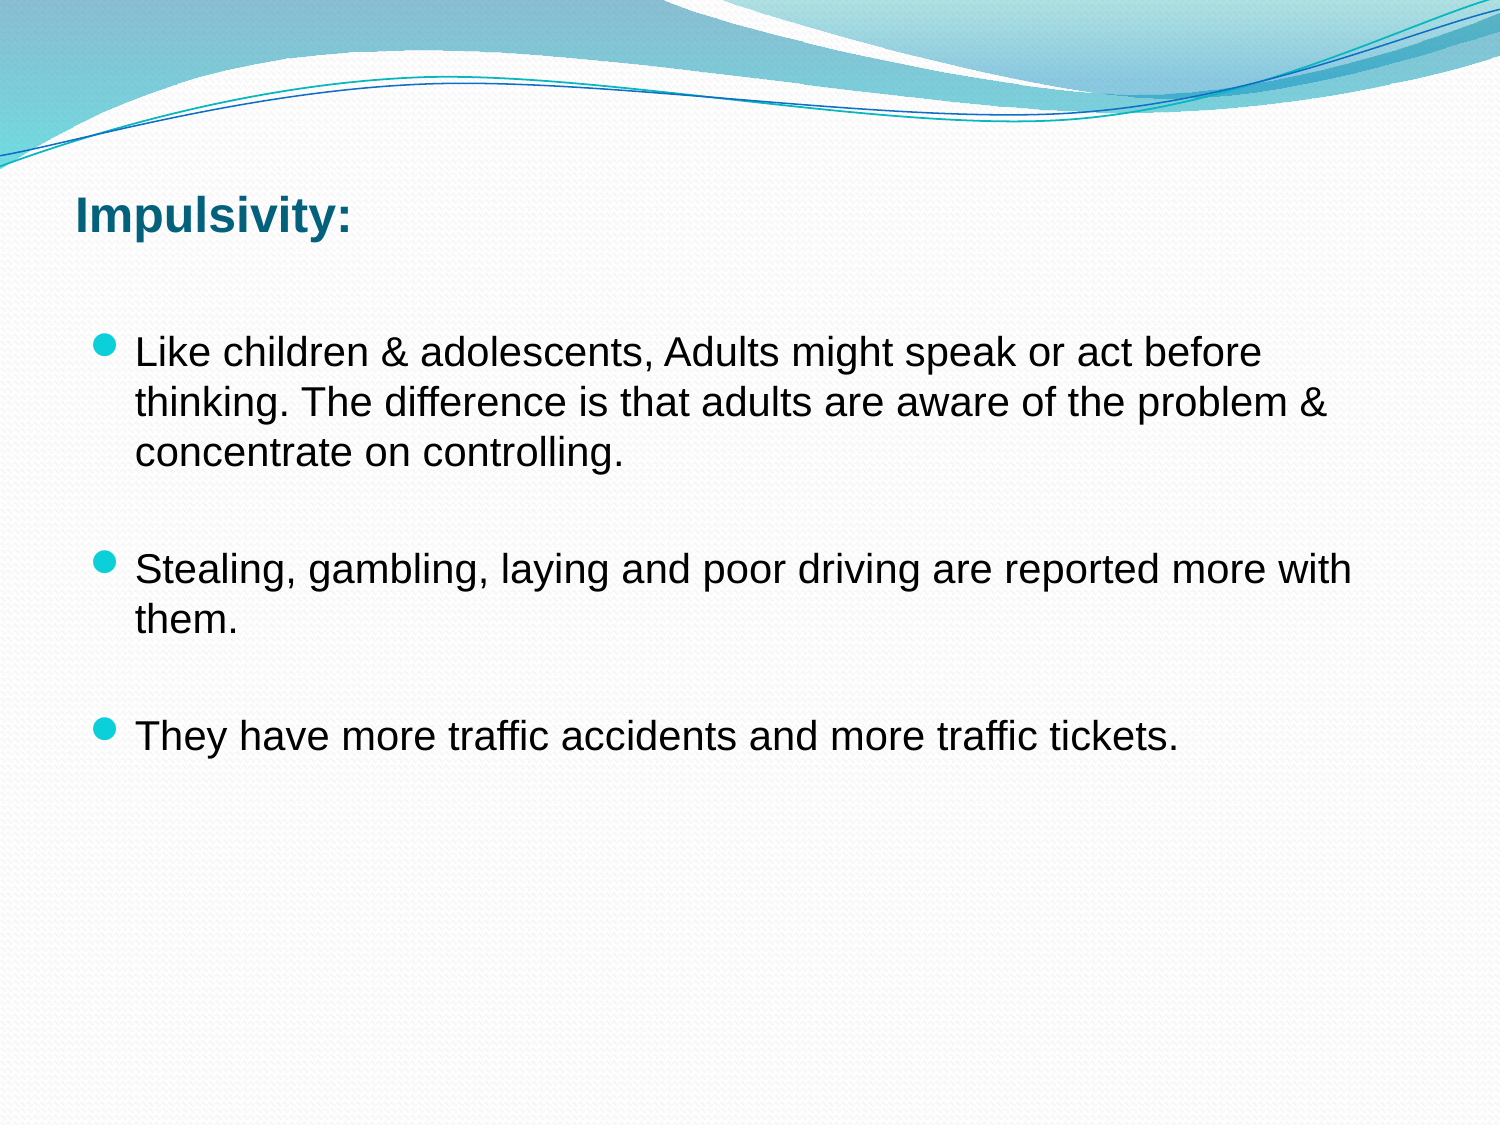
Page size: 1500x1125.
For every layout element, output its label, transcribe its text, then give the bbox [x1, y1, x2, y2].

title Impulsivity: [75, 115, 1425, 303]
list Like children & adolescents, Adults might speak or act before thinking. The difference is that adults are aware of the problem & concentrate on controlling. Stealing, gambling, laying and poor driving are reported more with them. They have more traffic accidents and more traffic tickets. [75, 317, 1425, 1038]
